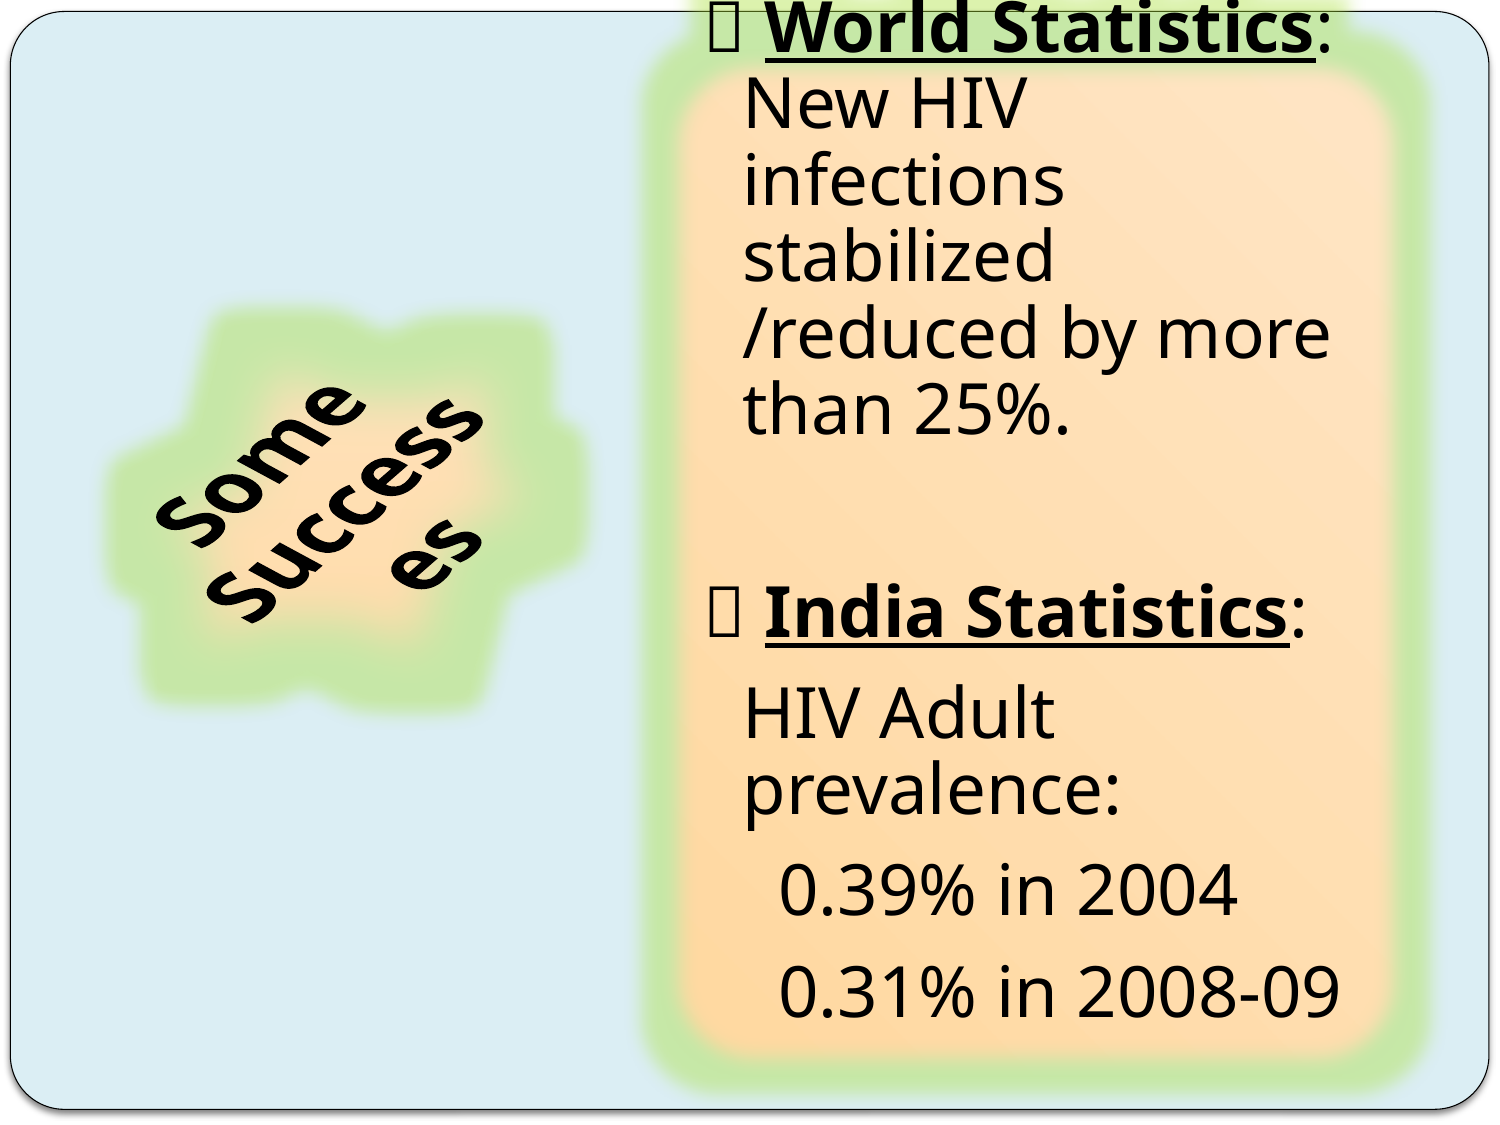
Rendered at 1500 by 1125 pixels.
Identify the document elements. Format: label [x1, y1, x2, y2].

list [0, 0, 1500, 1125]
